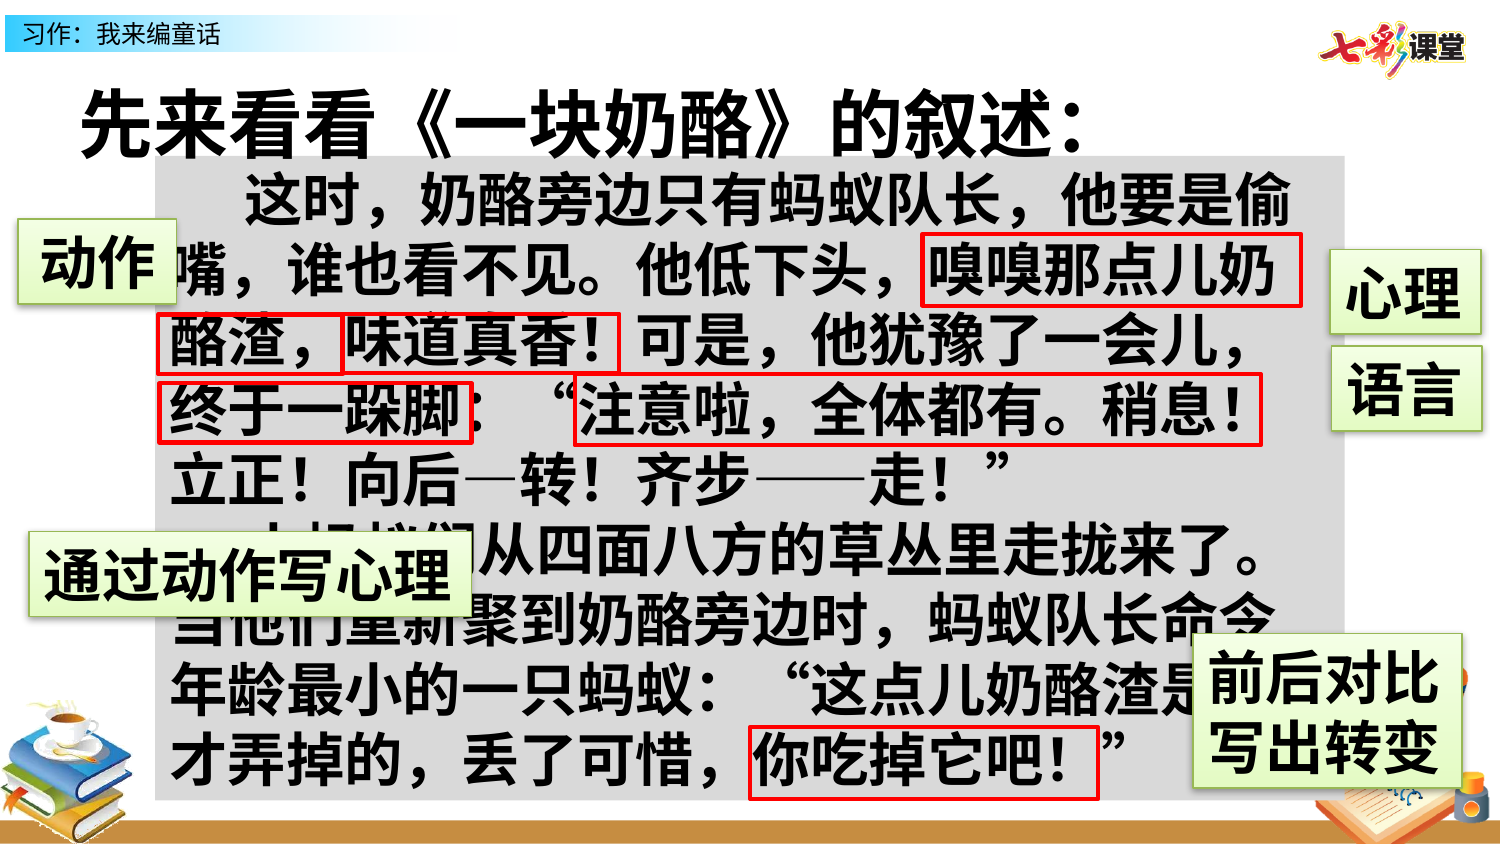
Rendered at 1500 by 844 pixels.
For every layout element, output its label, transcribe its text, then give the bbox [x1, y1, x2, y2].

text_box [340, 312, 621, 375]
text_box 前后对比 写出转变 [1192, 633, 1463, 789]
text_box 先来看看《一块奶酪》的叙述： [64, 25, 1116, 176]
text_box 通过动作写心理 [28, 531, 472, 617]
picture [1303, 652, 1500, 844]
text_box [920, 232, 1303, 308]
text_box [157, 381, 474, 445]
text_box 动作 [17, 218, 177, 305]
text_box [156, 312, 345, 376]
text_box 这时，奶酪旁边只有蚂蚁队长，他要是偷嘴，谁也看不见。他低下头，嗅嗅那点儿奶酪渣，味道真香！可是，他犹豫了一会儿，终于一跺脚：“注意啦，全体都有。稍息！立正！向后—转！齐步——走！” 小蚂蚁们从四面八方的草丛里走拢来了。当他们重新聚到奶酪旁边时，蚂蚁队长命令年龄最小的一只蚂蚁：“这点儿奶酪渣是刚才弄掉的，丢了可惜，你吃掉它吧！” [155, 155, 1345, 801]
picture [1316, 20, 1468, 80]
text_box [573, 372, 1263, 447]
picture [0, 700, 146, 844]
text_box [748, 725, 1100, 801]
text_box 语言 [1331, 345, 1483, 432]
text_box 心理 [1329, 249, 1482, 335]
